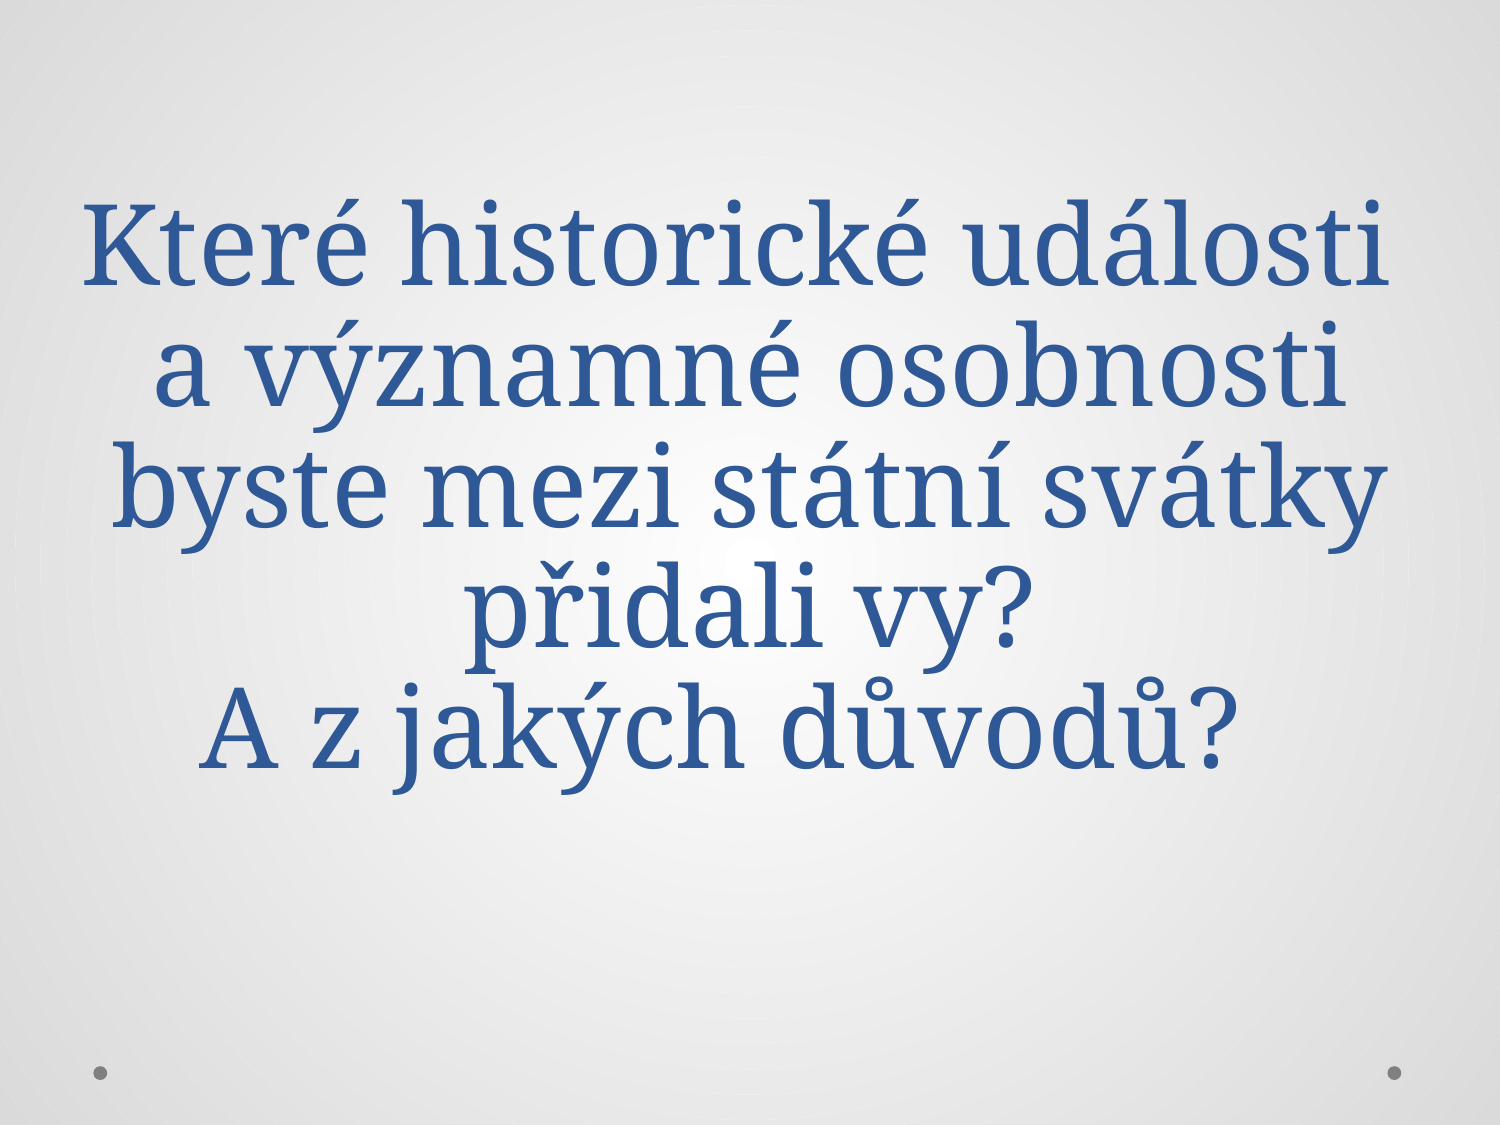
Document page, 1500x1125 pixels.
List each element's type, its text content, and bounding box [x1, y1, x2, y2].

title Které historické události a významné osobnosti byste mezi státní svátky přidali vy? A z jakých důvodů? [53, 125, 1447, 799]
